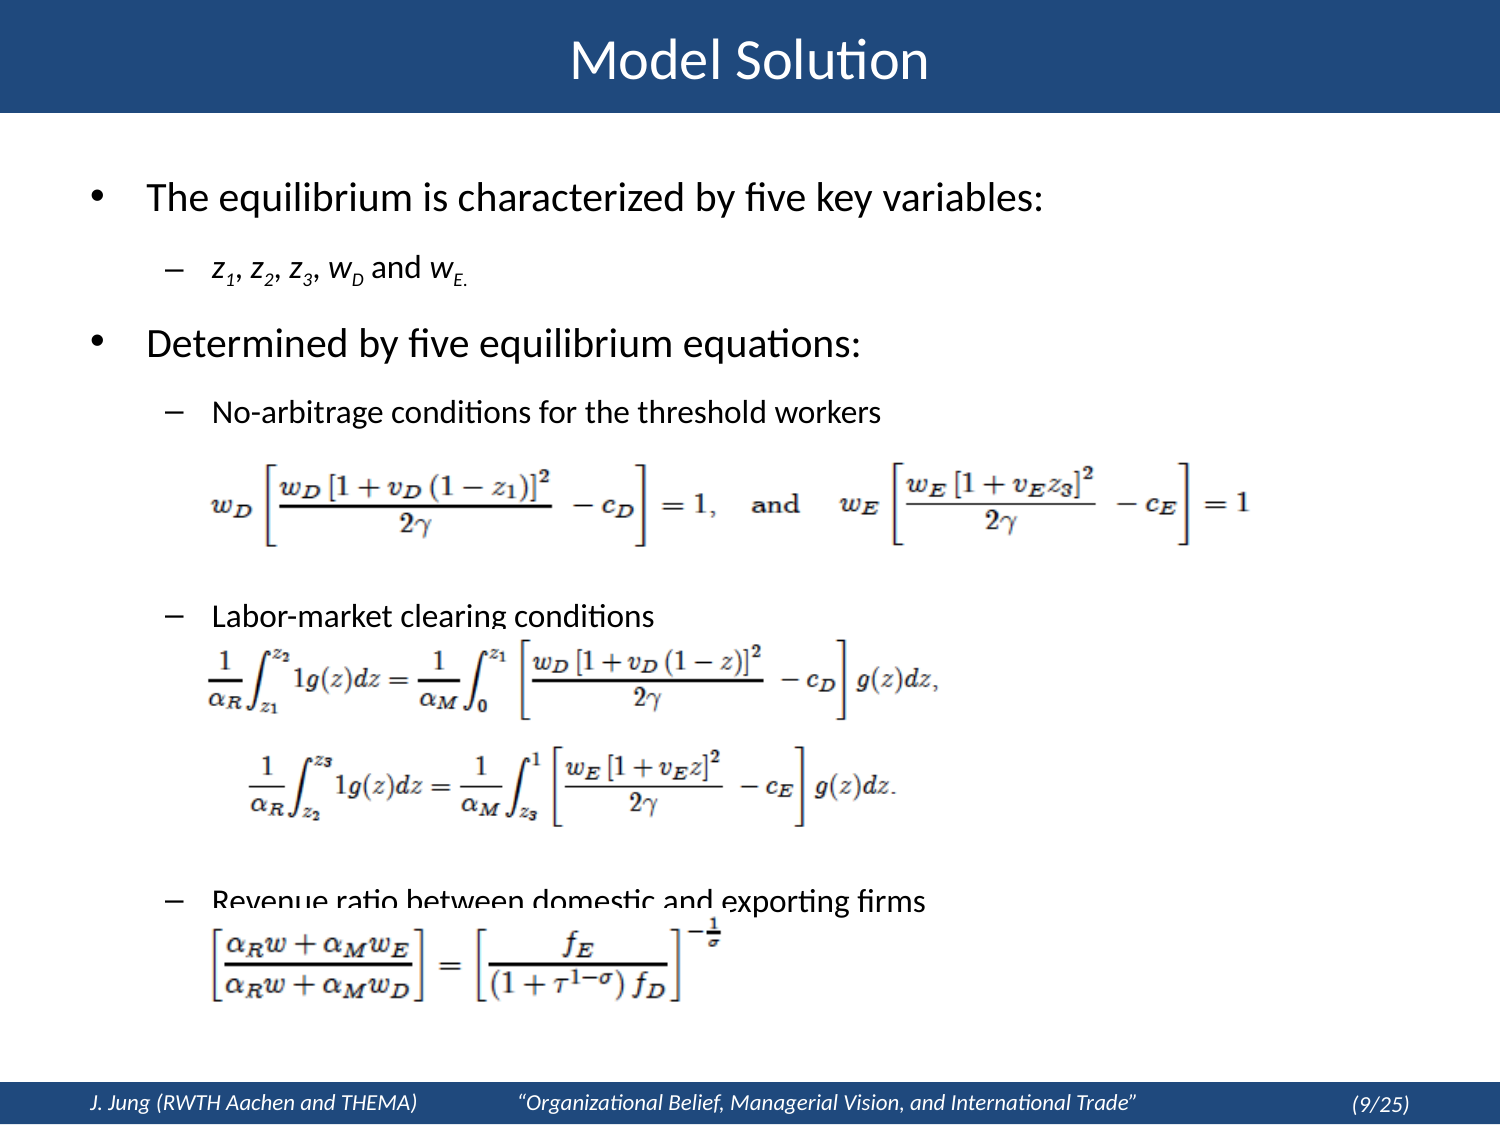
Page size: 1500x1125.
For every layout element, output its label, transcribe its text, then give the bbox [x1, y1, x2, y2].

picture [196, 629, 951, 838]
title Model Solution [0, 0, 1500, 113]
slide_number (9/25) [1074, 1082, 1425, 1125]
list The equilibrium is characterized by five key variables: z1, z2, z3, wD and wE. Determined by five equilibrium equations: No-arbitrage conditions for the threshold workers Labor-market clearing conditions Revenue ratio between domestic and exporting firms [75, 162, 1425, 1038]
picture [199, 907, 730, 1026]
footer J. Jung (RWTH Aachen and THEMA) “Organizational Belief, Managerial Vision, and International Trade” [75, 1076, 1200, 1125]
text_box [199, 447, 1252, 563]
